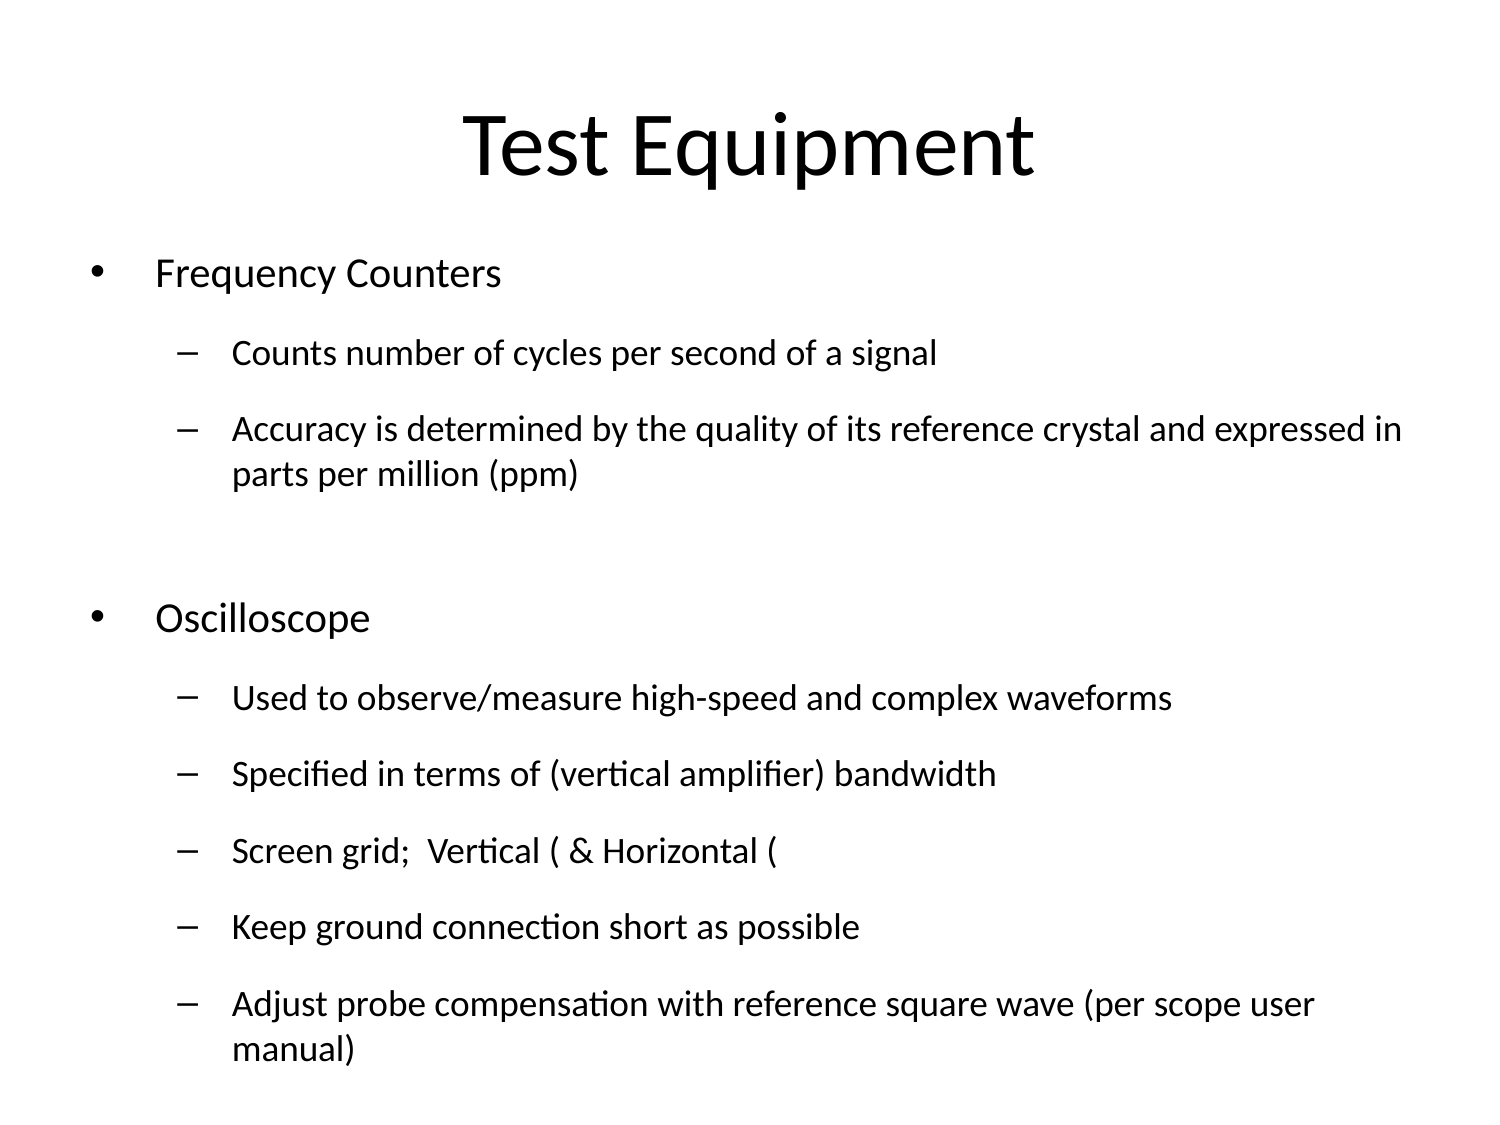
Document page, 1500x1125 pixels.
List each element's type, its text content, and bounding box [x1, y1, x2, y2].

title Test Equipment [75, 45, 1425, 233]
